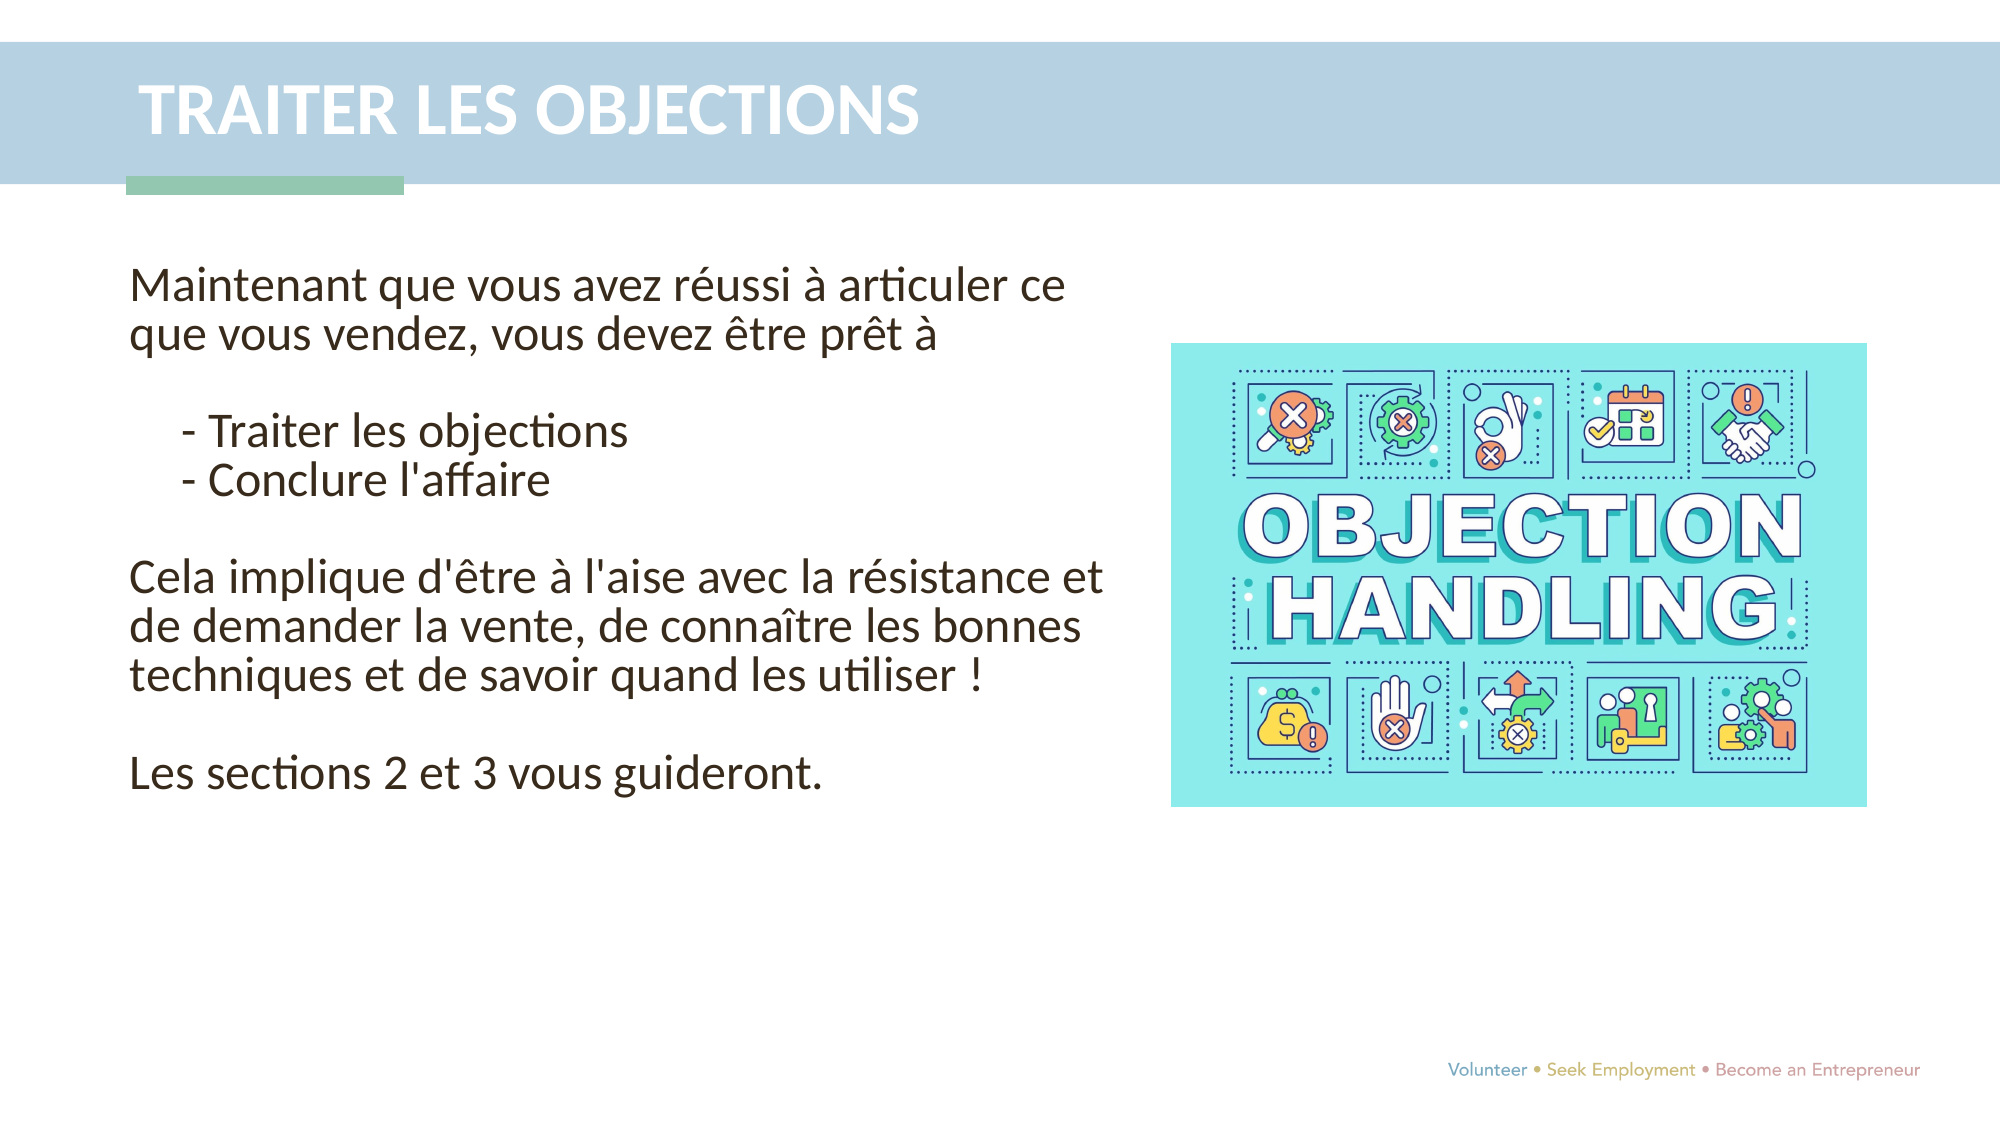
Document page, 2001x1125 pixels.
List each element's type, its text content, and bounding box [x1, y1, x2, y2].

list TRAITER LES OBJECTIONS [123, 51, 1913, 170]
text_box Maintenant que vous avez réussi à articuler ce que vous vendez, vous devez être prêt à - Traiter les objections - Conclure l'affaire Cela implique d'être à l'aise avec la résistance et de demander la vente, de connaître les bonnes techniques et de savoir quand les utiliser ! Les sections 2 et 3 vous guideront. [114, 255, 1128, 942]
picture [1171, 343, 1867, 807]
picture [1418, 1046, 1971, 1103]
